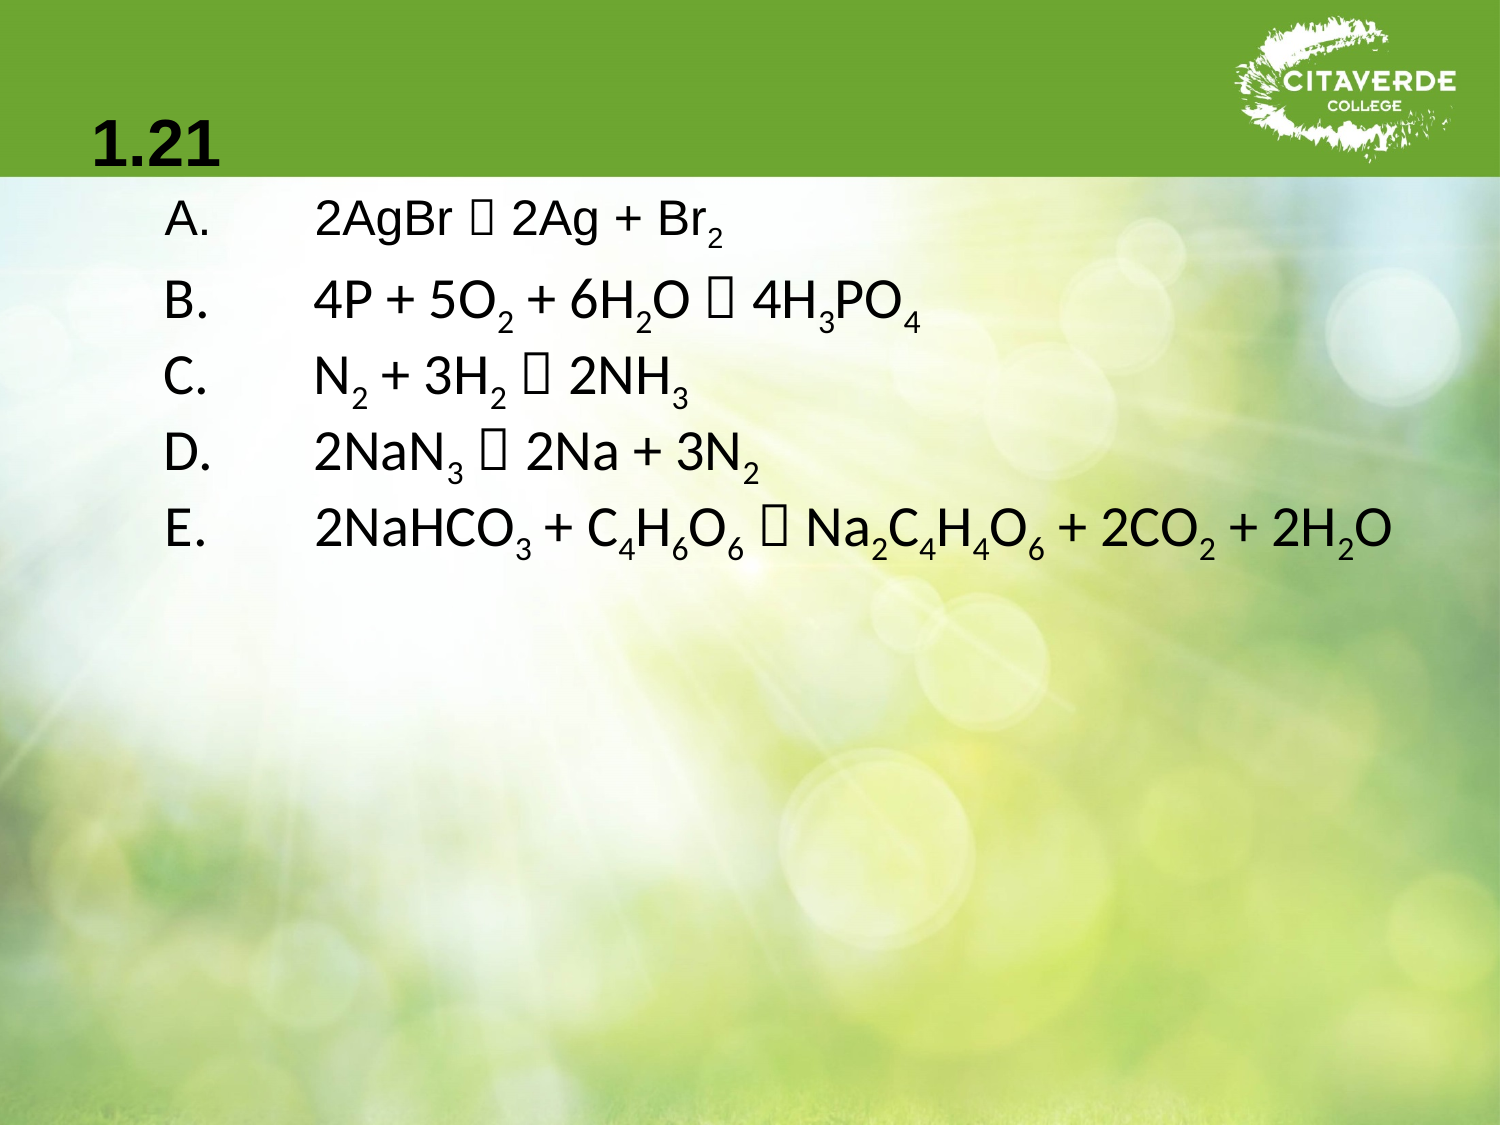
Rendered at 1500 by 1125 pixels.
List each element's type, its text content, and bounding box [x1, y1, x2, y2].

picture [0, 0, 1500, 1125]
text_box A. 2AgBr  2Ag + Br2 [149, 178, 898, 253]
text_box C. N2 + 3H2  2NH3 [149, 328, 1003, 424]
text_box D. 2NaN3  2Na + 3N2 [149, 404, 961, 480]
text_box E. 2NaHCO3 + C4H6O6  Na2C4H4O6 + 2CO2 + 2H2O [149, 480, 1500, 575]
text_box B. 4P + 5O2 + 6H2O  4H3PO4 [149, 253, 1003, 328]
text_box 1.21 [76, 92, 313, 188]
